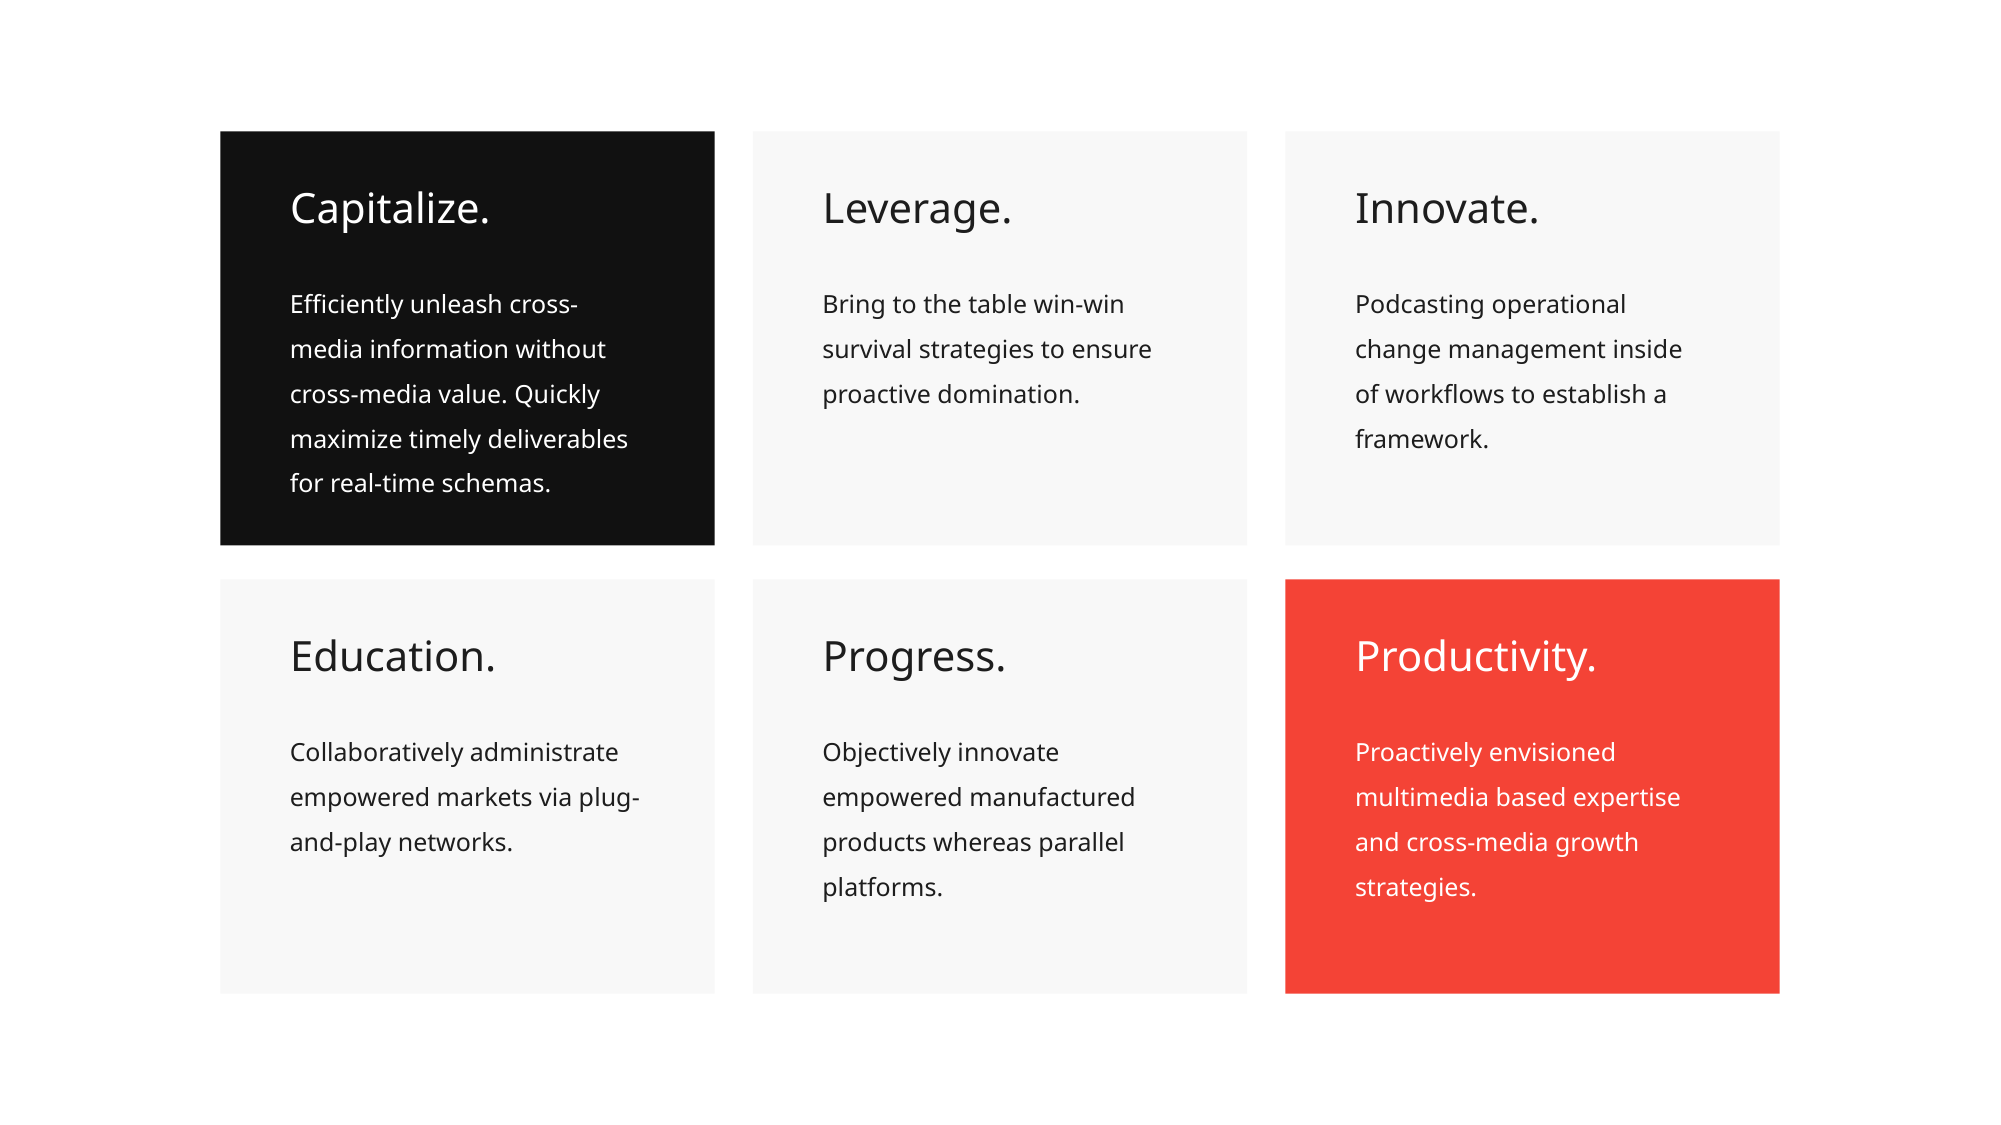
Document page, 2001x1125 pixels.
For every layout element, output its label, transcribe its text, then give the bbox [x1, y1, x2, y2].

text_box Podcasting operational change management inside of workflows to establish a framework. [1354, 273, 1710, 454]
text_box Innovate. [1355, 181, 1710, 232]
text_box Education. [290, 630, 645, 681]
text_box Objectively innovate empowered manufactured products whereas parallel platforms. [822, 721, 1177, 902]
text_box Bring to the table win-win survival strategies to ensure proactive domination. [822, 273, 1177, 409]
text_box Proactively envisioned multimedia based expertise and cross-media growth strategies. [1354, 721, 1710, 902]
text_box [1284, 130, 1781, 547]
text_box [752, 130, 1248, 547]
text_box Efficiently unleash cross-media information without cross-media value. Quickly maximize timely deliverables for real-time schemas. [289, 273, 645, 498]
text_box Capitalize. [290, 181, 645, 232]
text_box [752, 578, 1248, 995]
text_box [1284, 578, 1781, 995]
text_box Collaboratively administrate empowered markets via plug-and-play networks. [289, 721, 645, 857]
text_box Leverage. [822, 181, 1178, 232]
text_box [219, 578, 716, 995]
text_box Progress. [822, 630, 1178, 681]
text_box Productivity. [1355, 630, 1710, 681]
text_box [219, 130, 716, 547]
